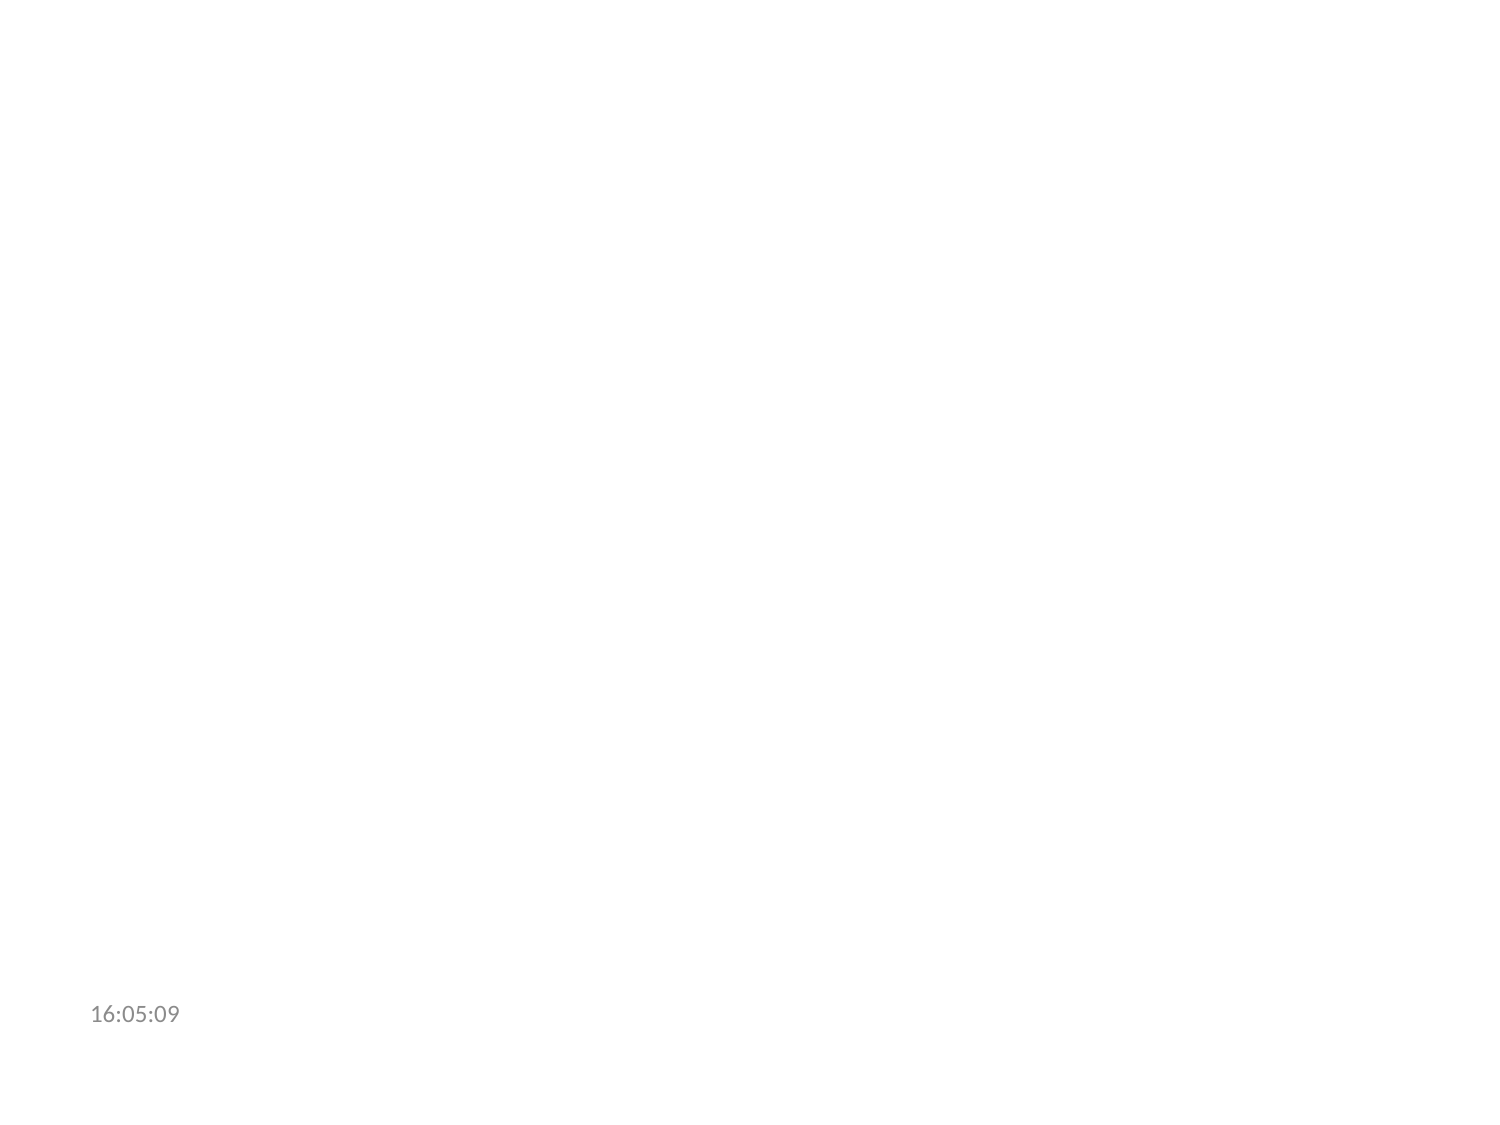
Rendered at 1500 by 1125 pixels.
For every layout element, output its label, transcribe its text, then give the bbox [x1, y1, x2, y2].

text_box 15:35:09 [75, 982, 425, 1043]
